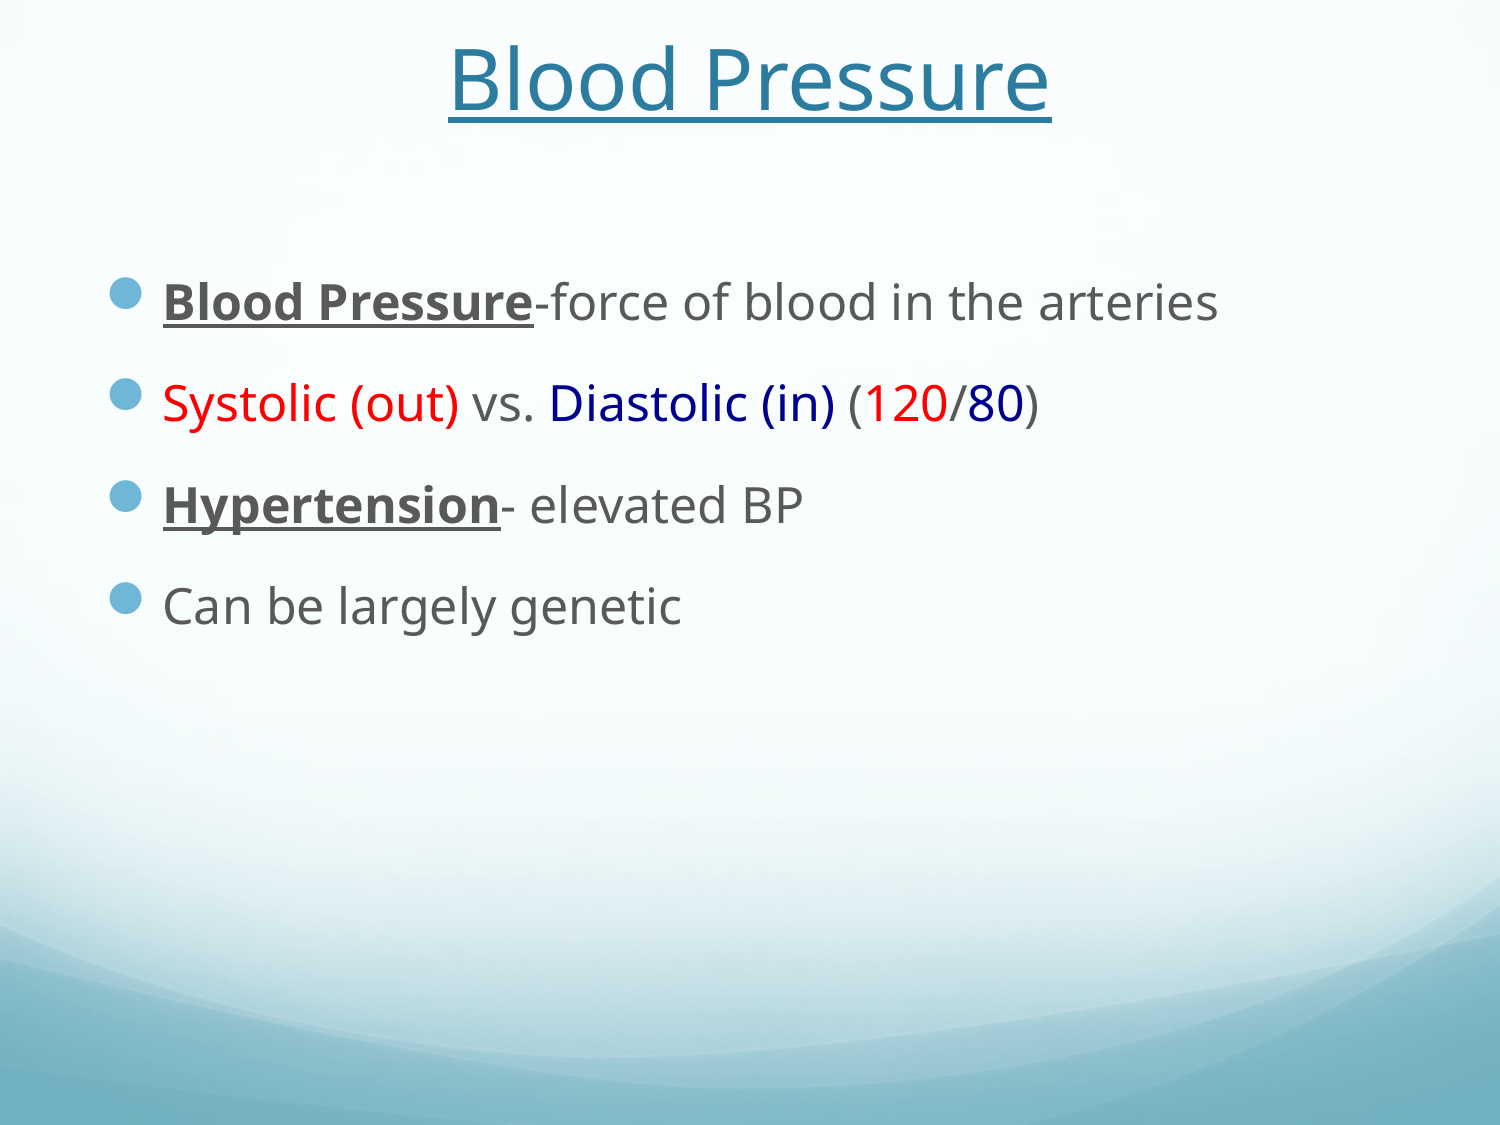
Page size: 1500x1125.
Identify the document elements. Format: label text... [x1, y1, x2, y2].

title Blood Pressure [90, 17, 1410, 237]
list Blood Pressure-force of blood in the arteries Systolic (out) vs. Diastolic (in) (120/80) Hypertension- elevated BP Can be largely genetic [90, 262, 1410, 975]
